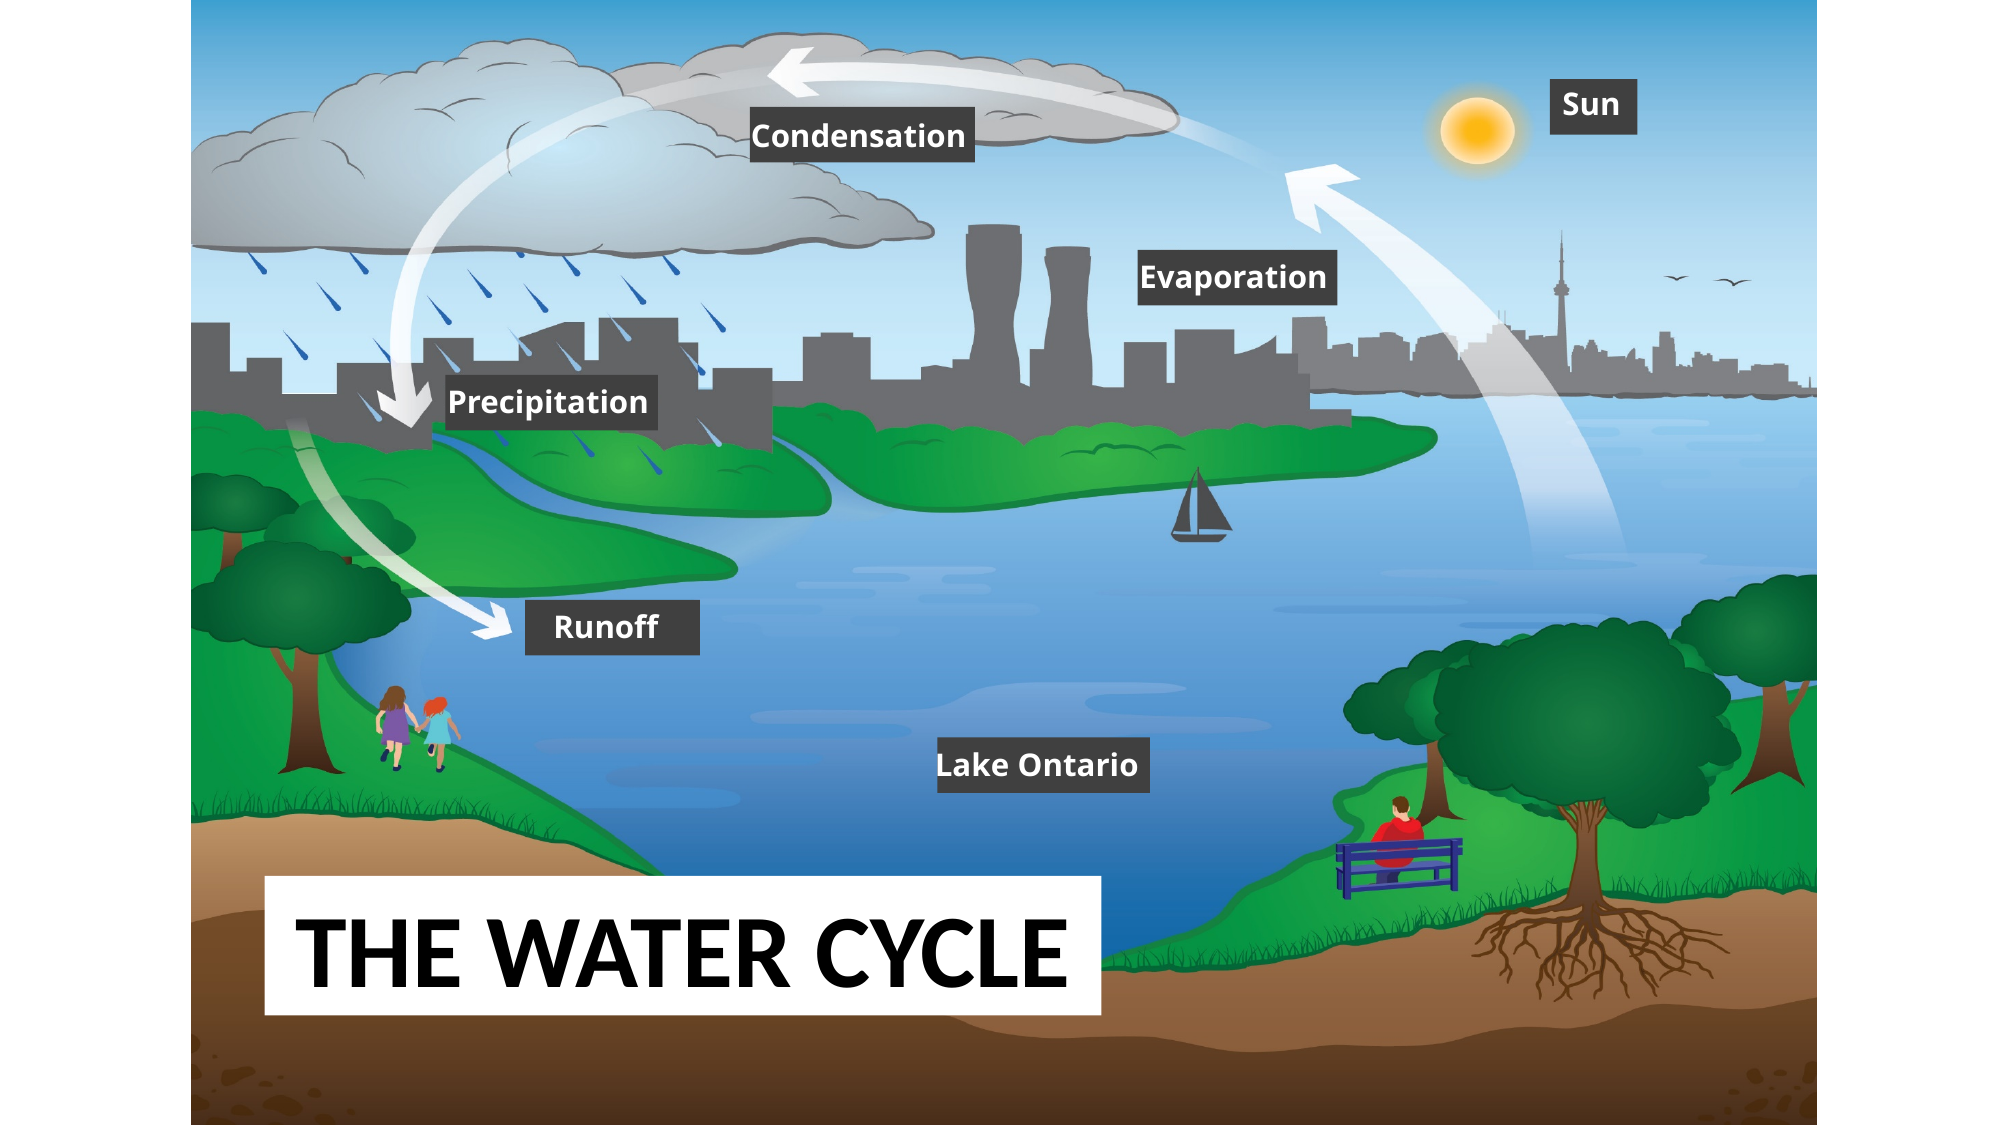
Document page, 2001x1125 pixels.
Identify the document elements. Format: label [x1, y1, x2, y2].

picture [191, 0, 1818, 1125]
